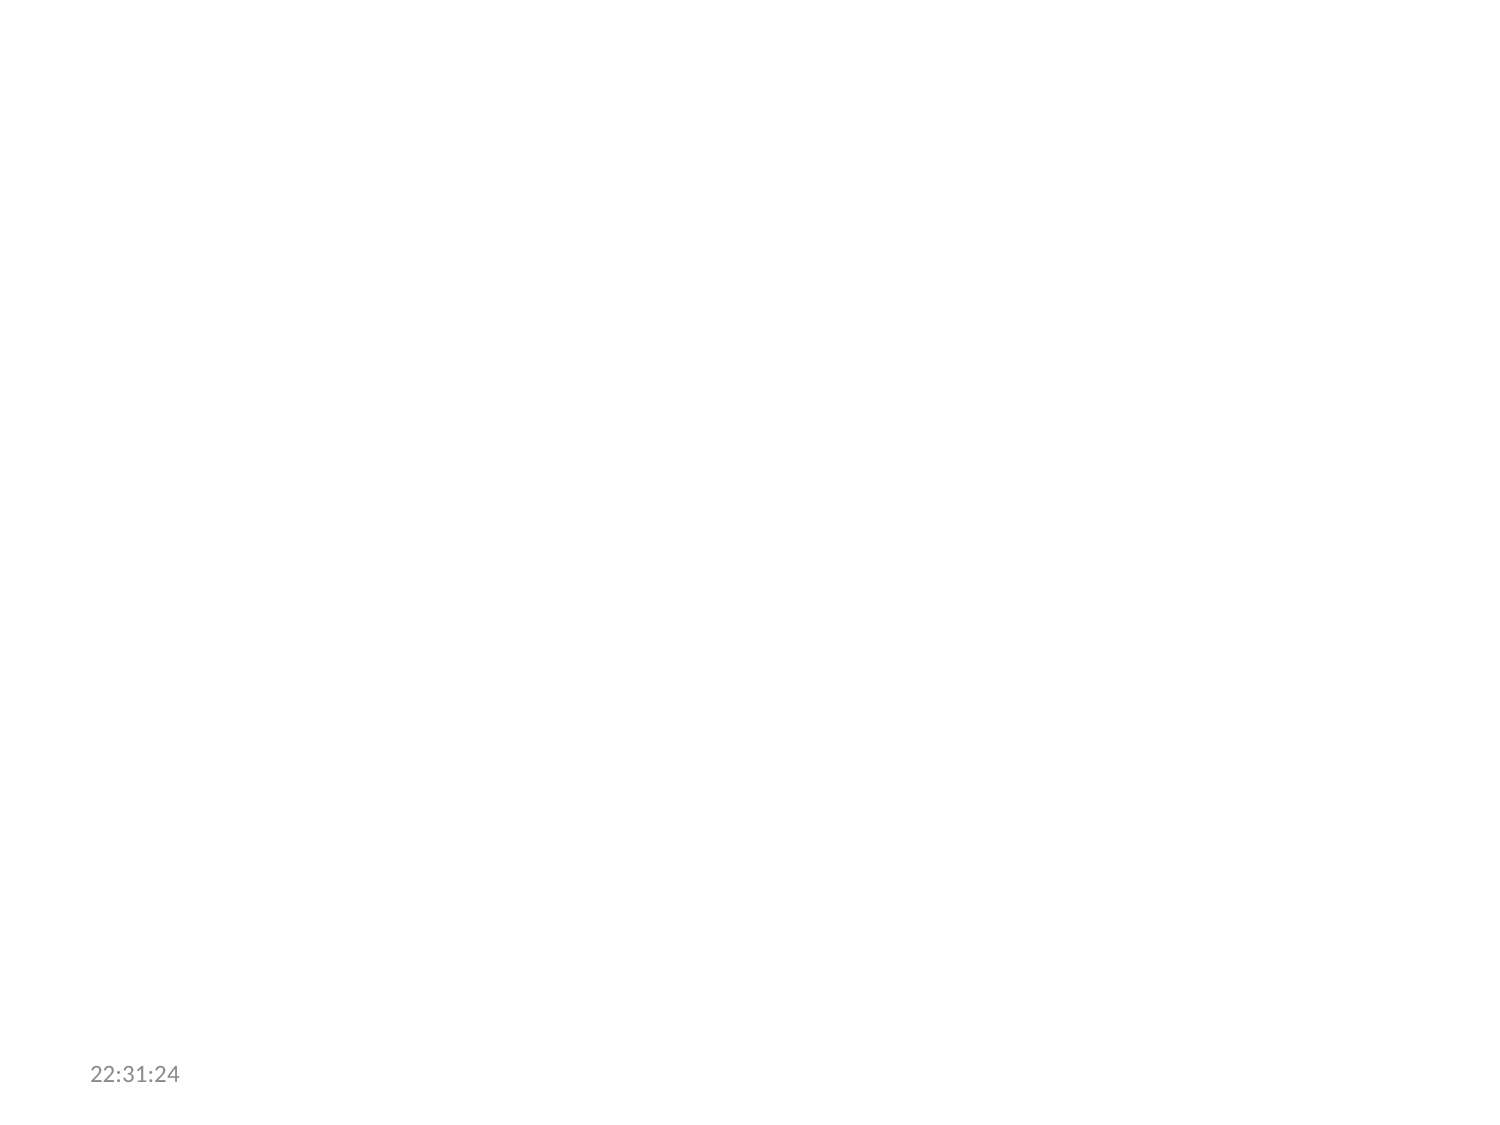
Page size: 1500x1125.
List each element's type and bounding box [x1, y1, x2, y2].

slide_number [75, 1042, 425, 1103]
